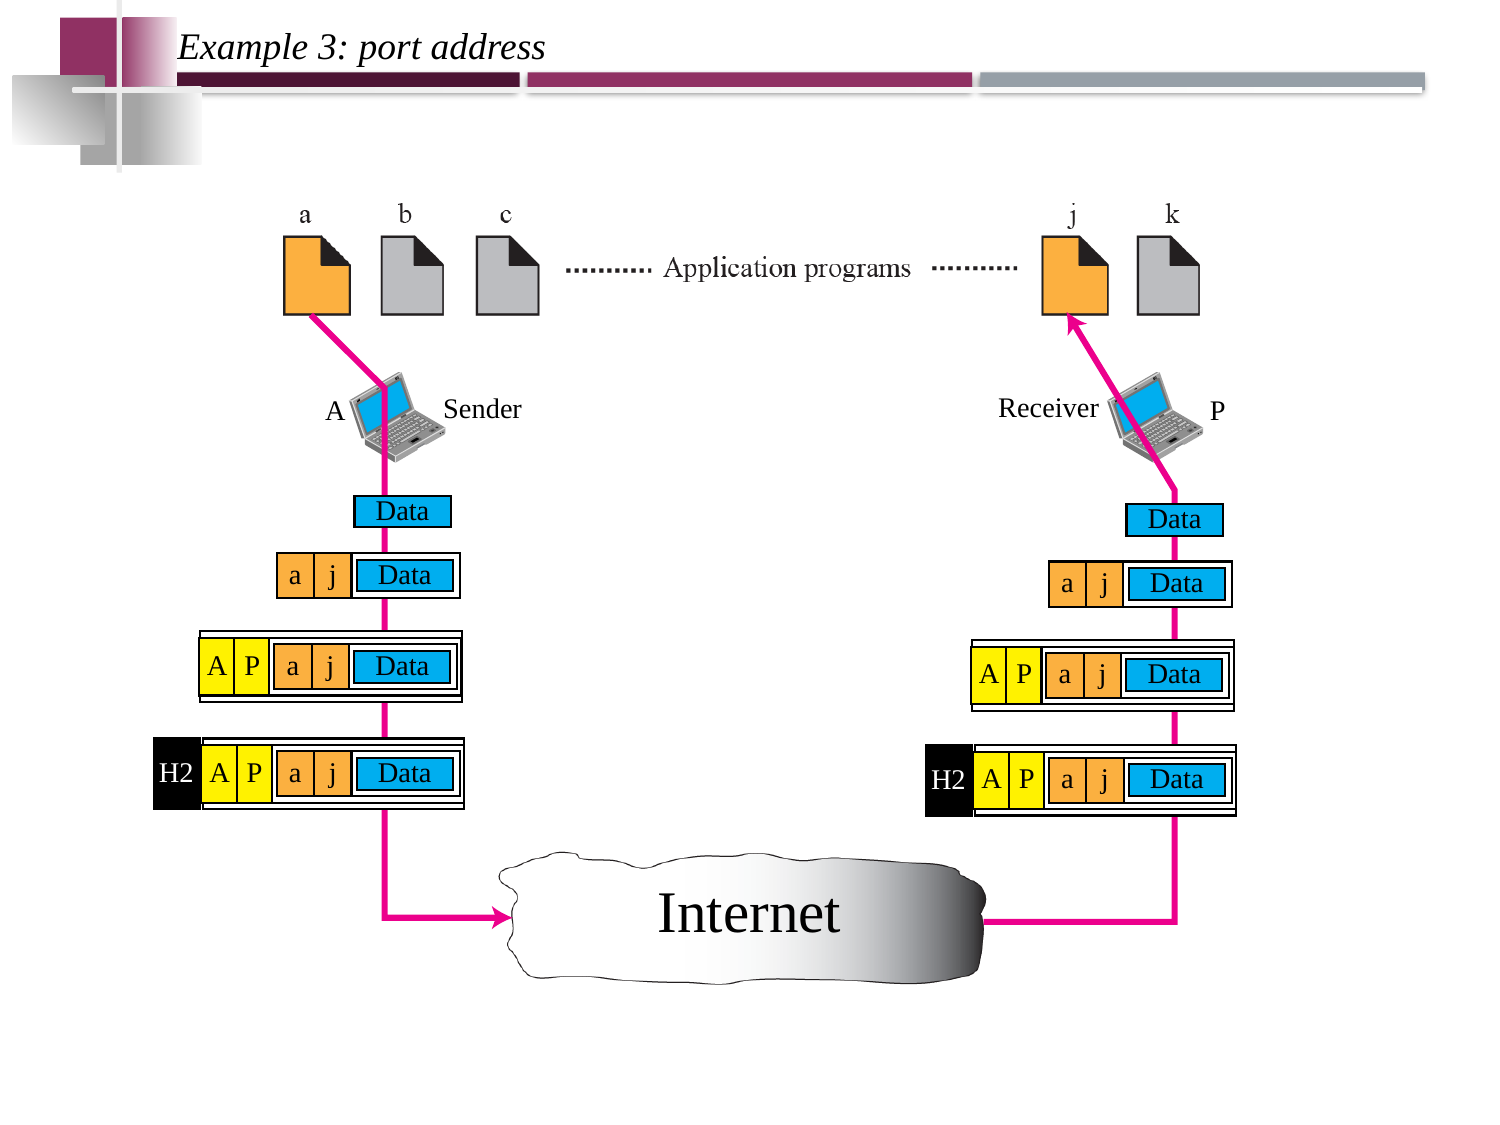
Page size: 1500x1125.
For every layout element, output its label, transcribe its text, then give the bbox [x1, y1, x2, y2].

text_box [122, 93, 141, 165]
text_box [72, 87, 1423, 93]
picture [924, 311, 1238, 926]
text_box Example 3: port address [162, 14, 1100, 75]
text_box [12, 75, 105, 145]
text_box [80, 93, 116, 165]
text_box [283, 199, 1226, 986]
text_box [141, 93, 202, 165]
text_box [116, 93, 122, 173]
text_box [116, 0, 122, 87]
picture [152, 311, 513, 931]
text_box [60, 17, 116, 86]
text_box [122, 17, 177, 86]
